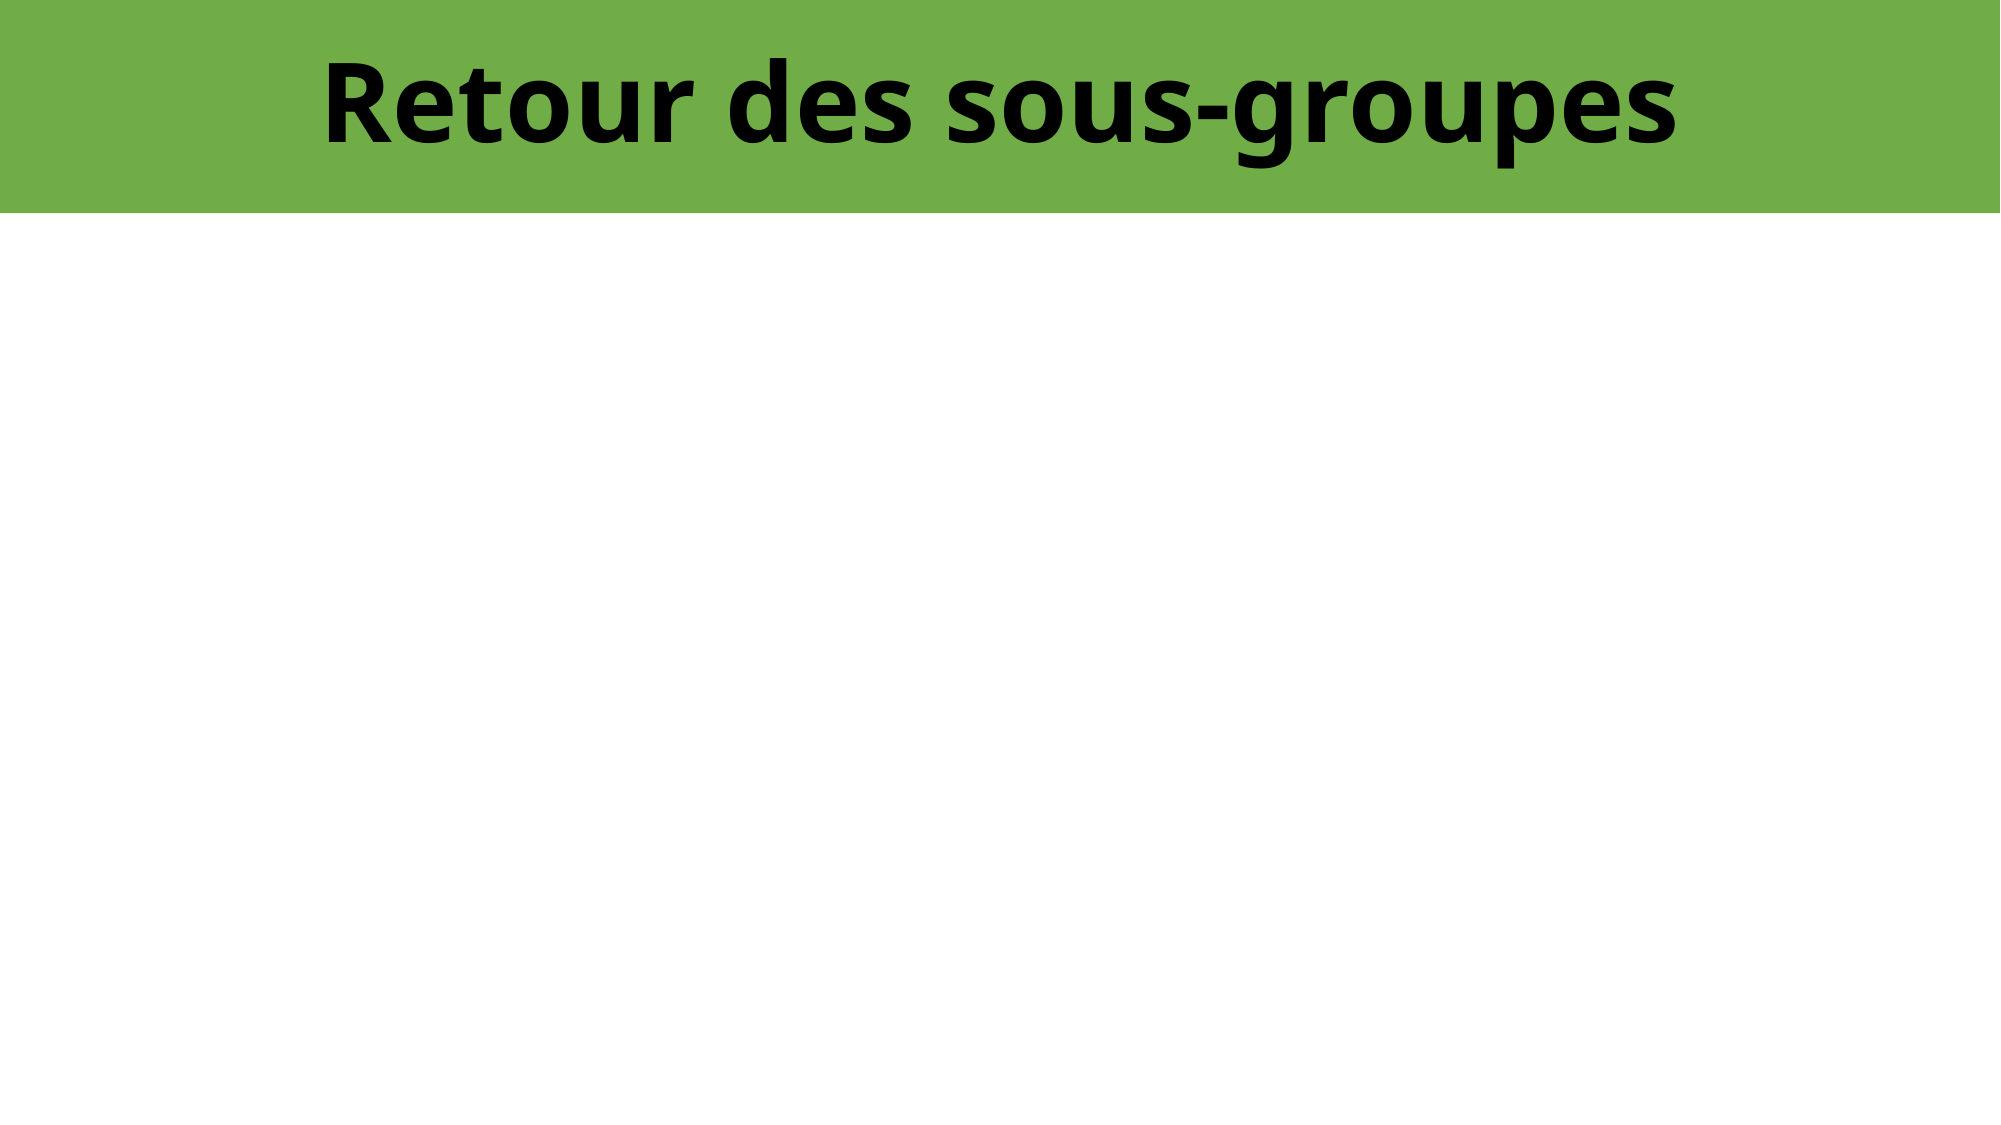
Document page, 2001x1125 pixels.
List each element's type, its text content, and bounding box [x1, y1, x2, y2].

title Retour des sous-groupes [0, 0, 2000, 214]
